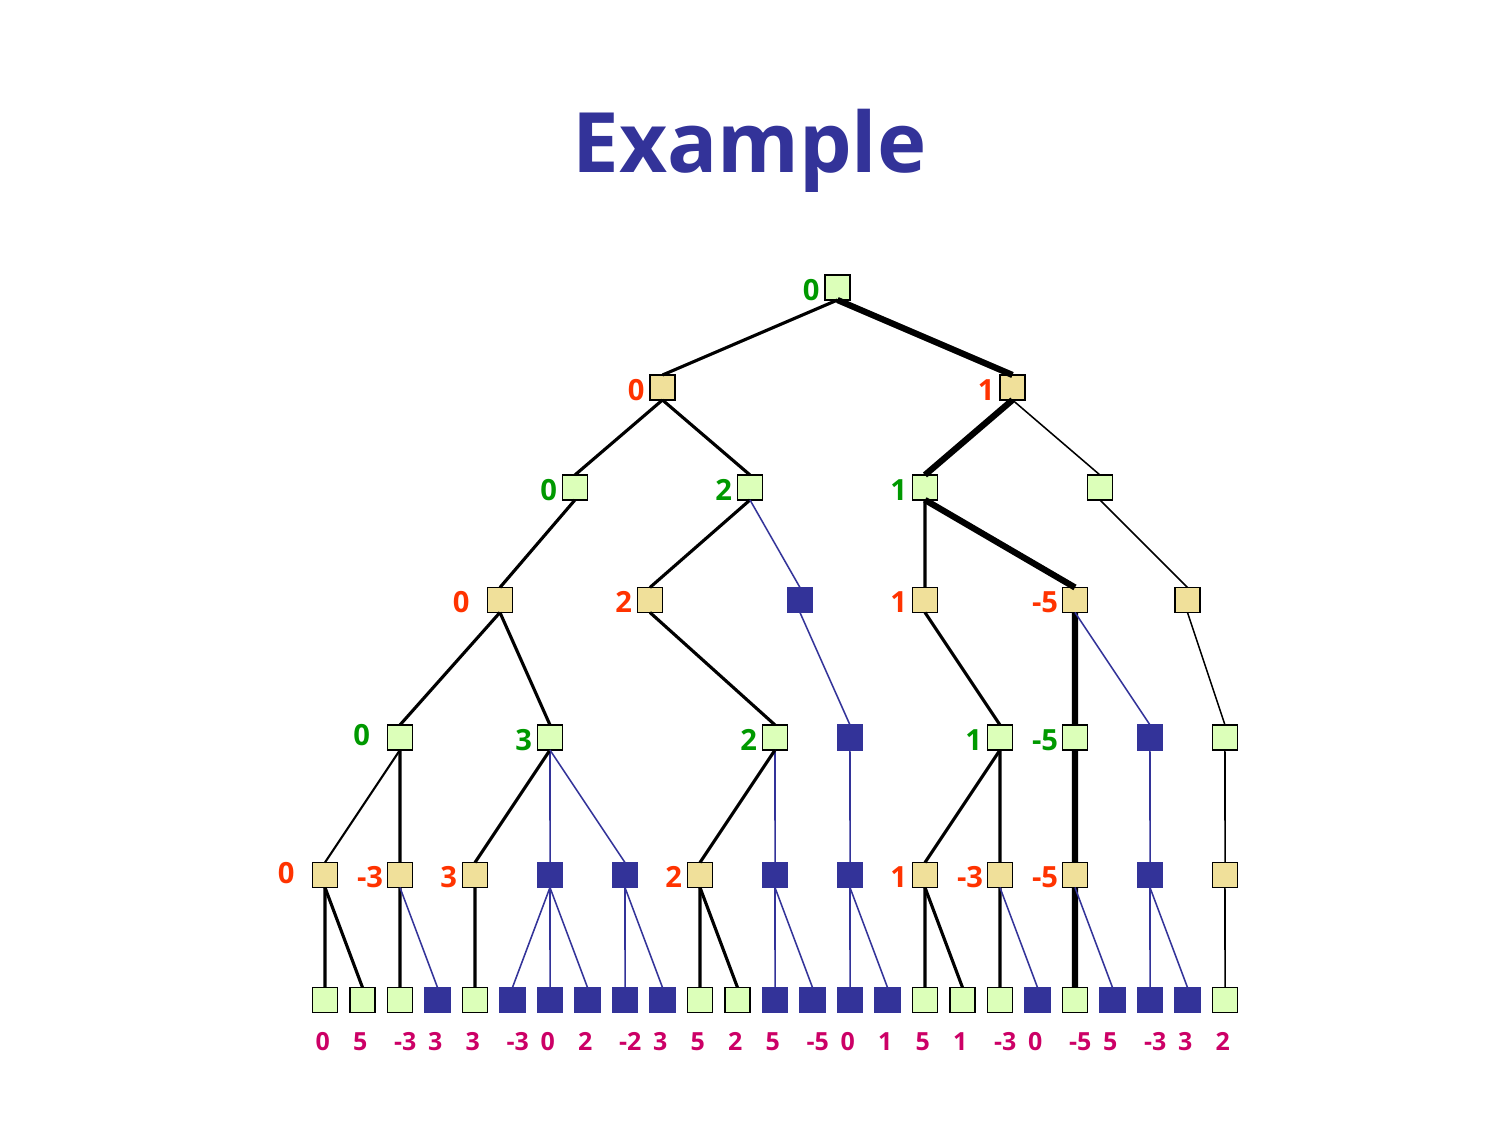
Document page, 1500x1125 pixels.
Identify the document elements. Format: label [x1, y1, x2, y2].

title [74, 44, 1426, 233]
text_box [263, 847, 310, 897]
text_box [438, 576, 485, 626]
text_box [328, 700, 386, 761]
text_box [312, 263, 1238, 1013]
text_box [300, 1017, 1245, 1063]
